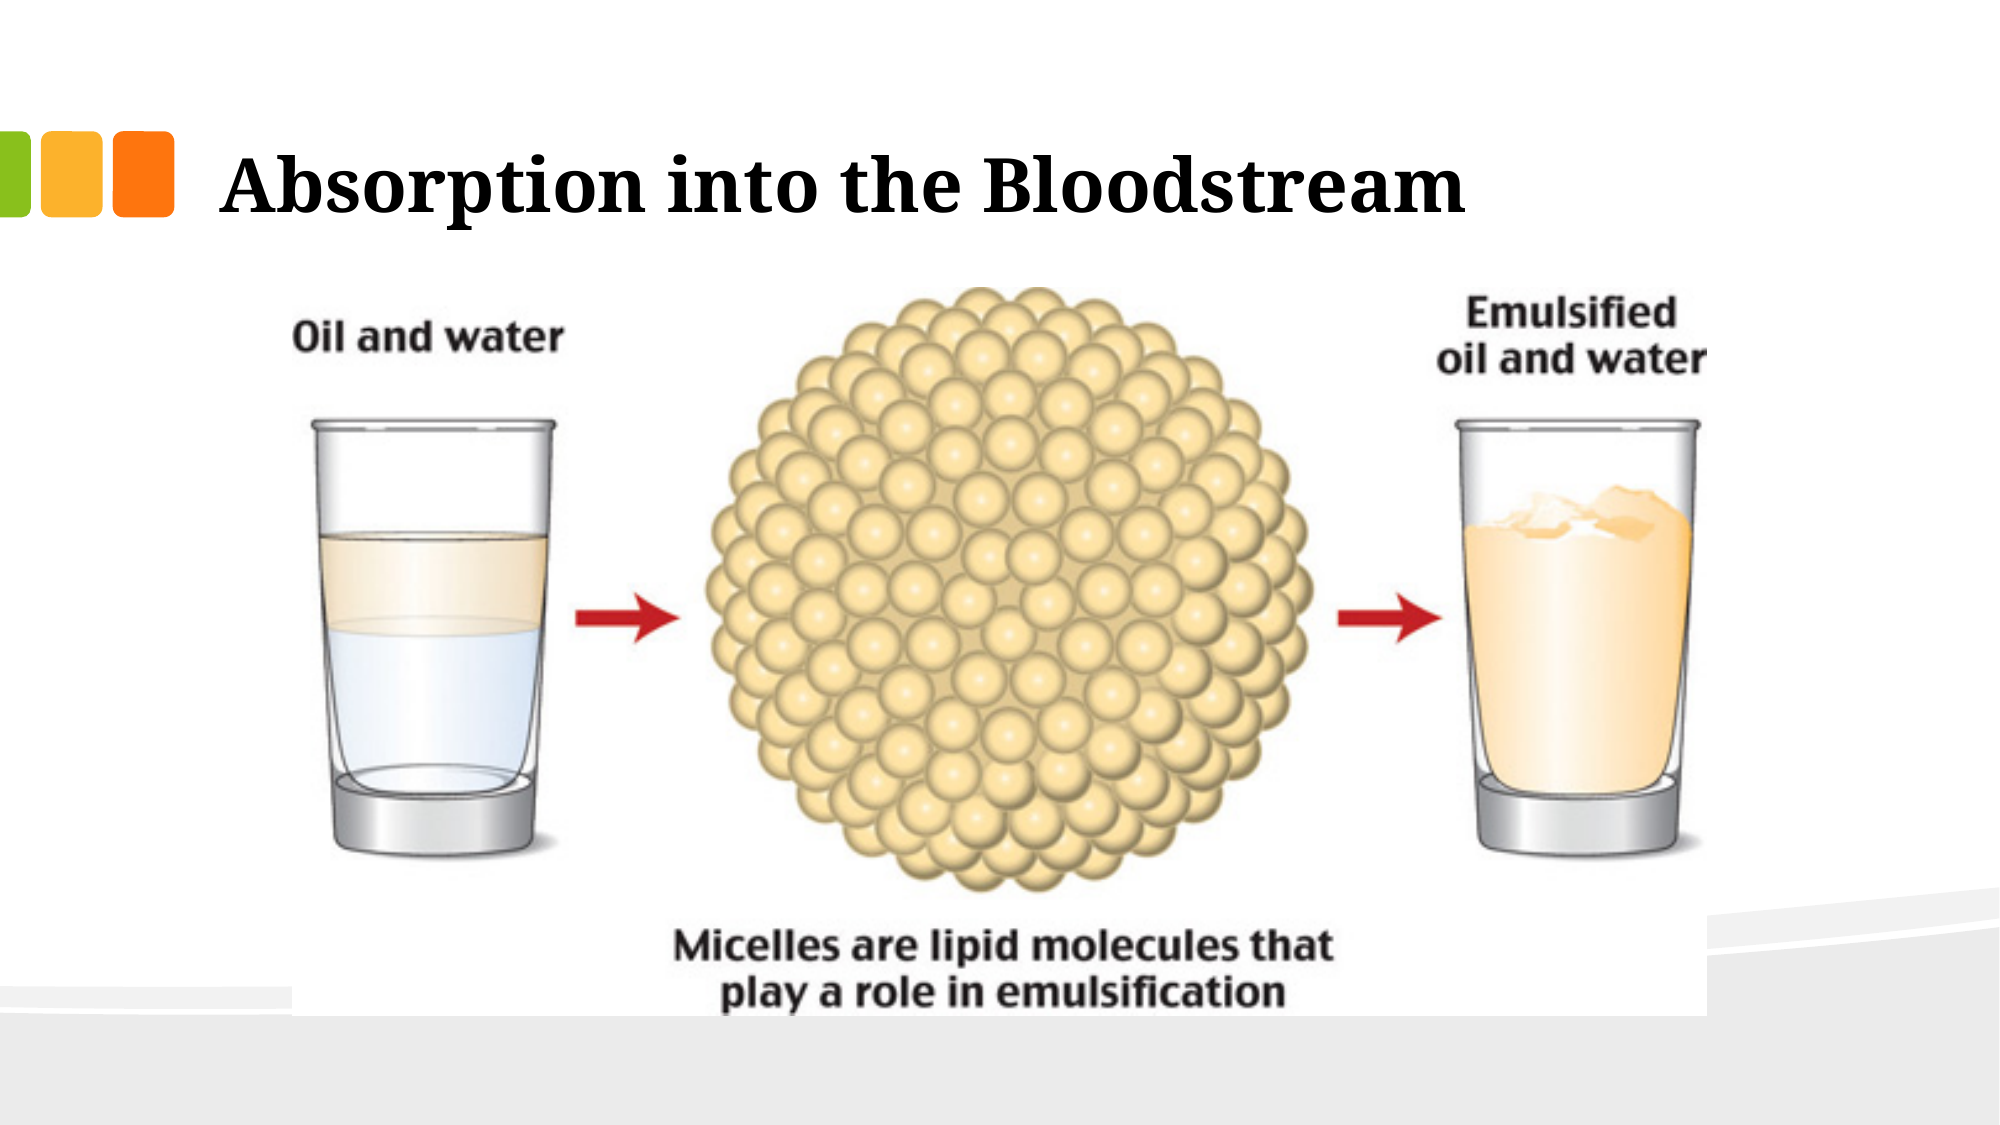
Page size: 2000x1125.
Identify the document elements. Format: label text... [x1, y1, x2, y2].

title Absorption into the Bloodstream [199, 24, 1800, 238]
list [292, 287, 1707, 1016]
